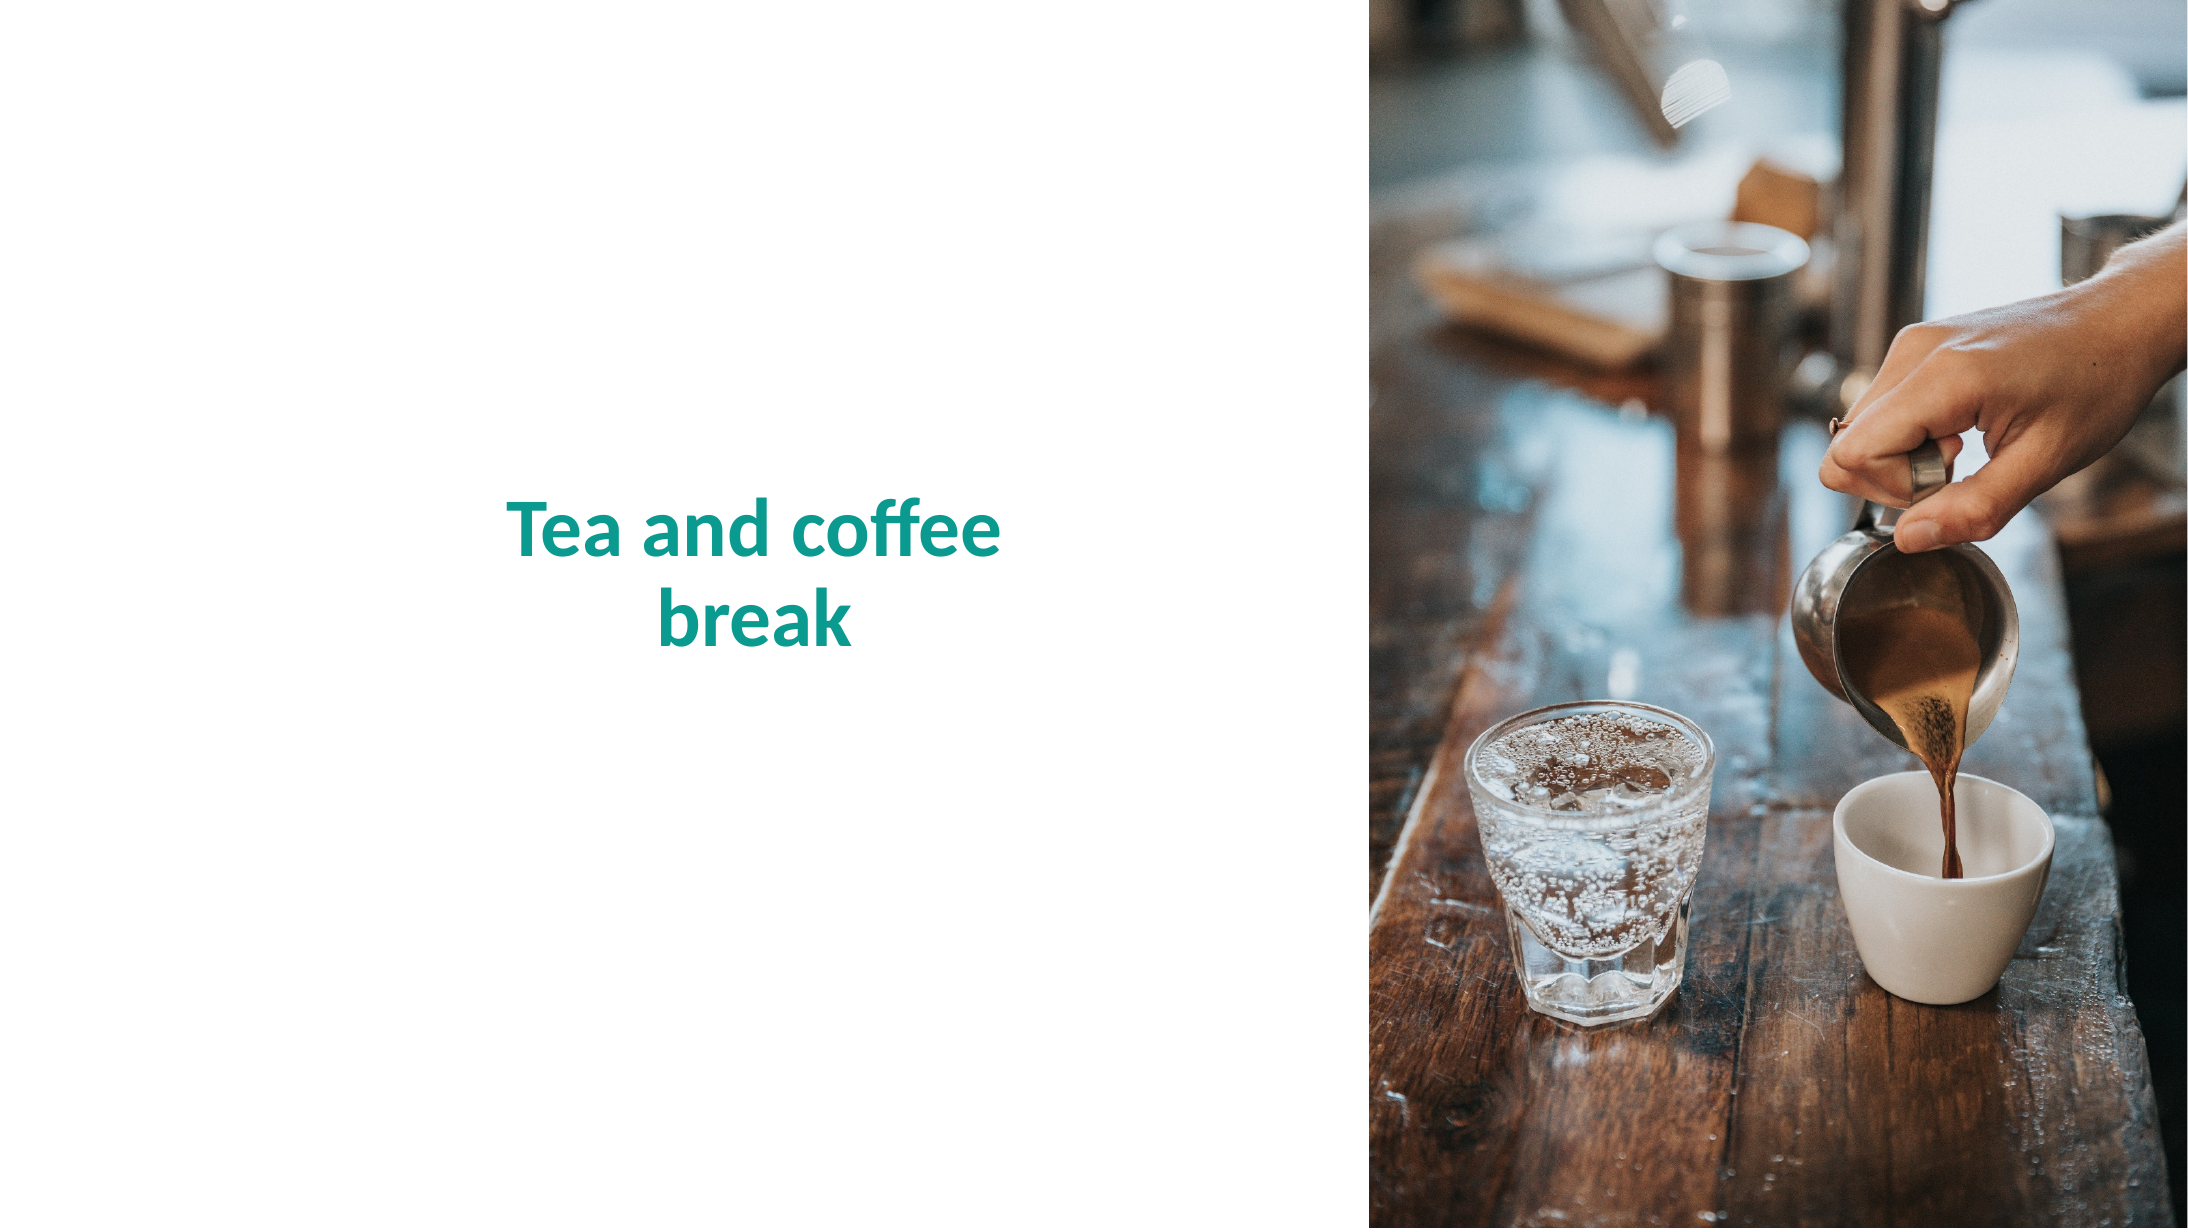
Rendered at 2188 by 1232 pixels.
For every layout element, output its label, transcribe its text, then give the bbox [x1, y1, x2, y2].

title Tea and coffee break [436, 466, 1073, 683]
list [1369, 0, 2188, 1228]
